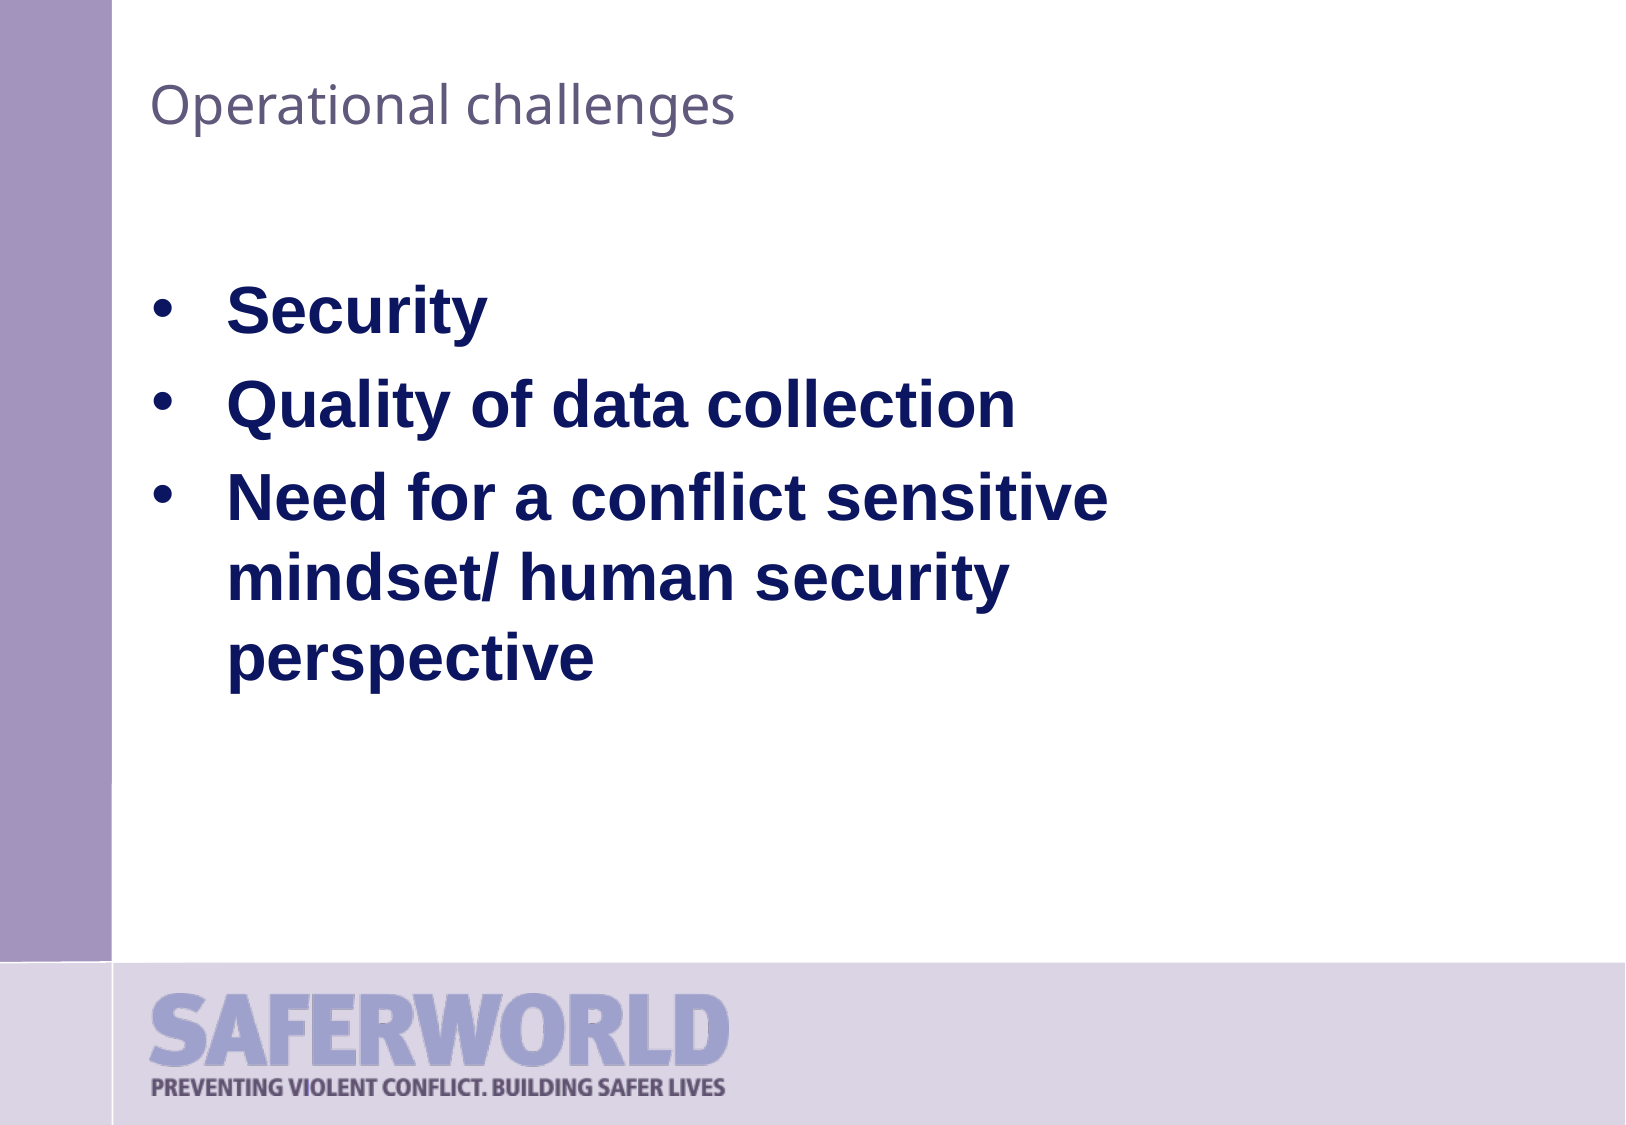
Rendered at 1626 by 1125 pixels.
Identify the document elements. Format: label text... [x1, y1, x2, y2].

list Security Quality of data collection Need for a conflict sensitive mindset/ human security perspective [151, 267, 1370, 942]
title Operational challenges [149, 62, 1369, 200]
picture [149, 993, 729, 1096]
